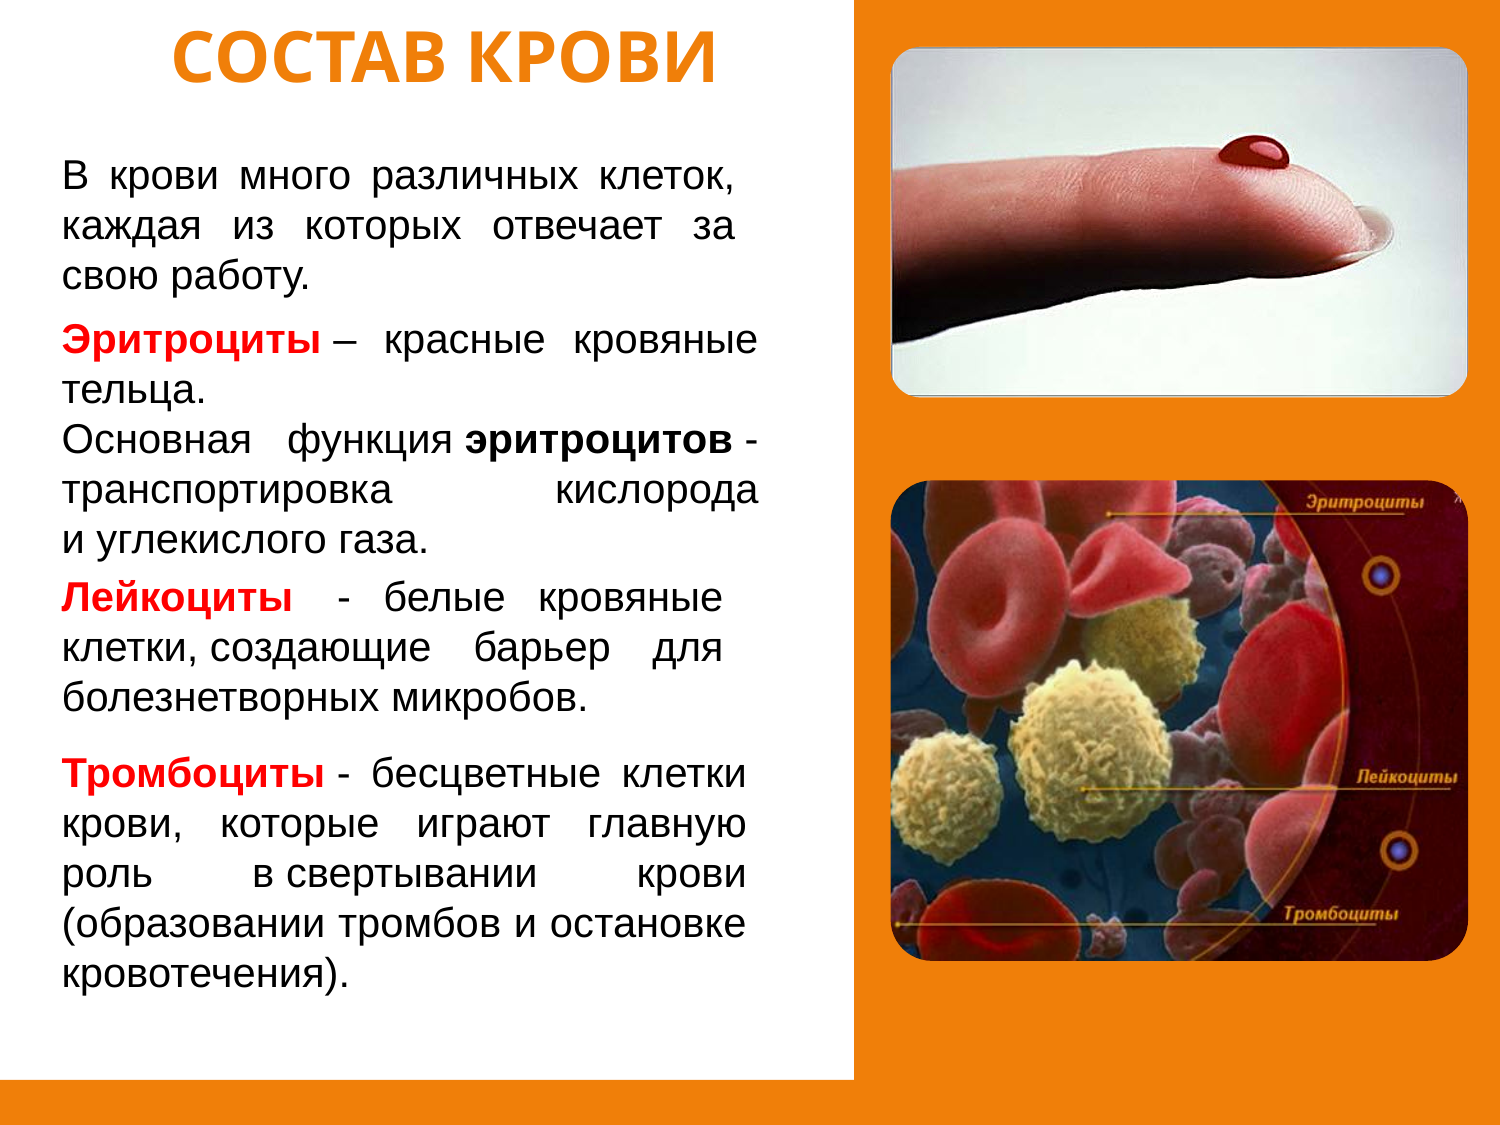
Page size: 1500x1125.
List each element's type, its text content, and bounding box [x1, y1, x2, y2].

text_box Лейкоциты - белые кровяные клетки, создающие барьер для болезнетворных микробов. [46, 562, 739, 728]
text_box Эритроциты – красные кровяные тельца. Основная функция эритроцитов - транспортировка кислорода и углекислого газа. [46, 304, 774, 620]
picture [890, 46, 1469, 398]
picture [890, 480, 1469, 961]
title Состав крови [0, 0, 1008, 106]
text_box Тромбоциты - бесцветные клетки крови, которые играют главную роль в свертывании крови (образовании тромбов и остановке кровотечения). [46, 738, 762, 1004]
text_box В крови много различных клеток, каждая из которых отвечает за свою работу. [46, 140, 750, 304]
text_box [854, 0, 1500, 1091]
